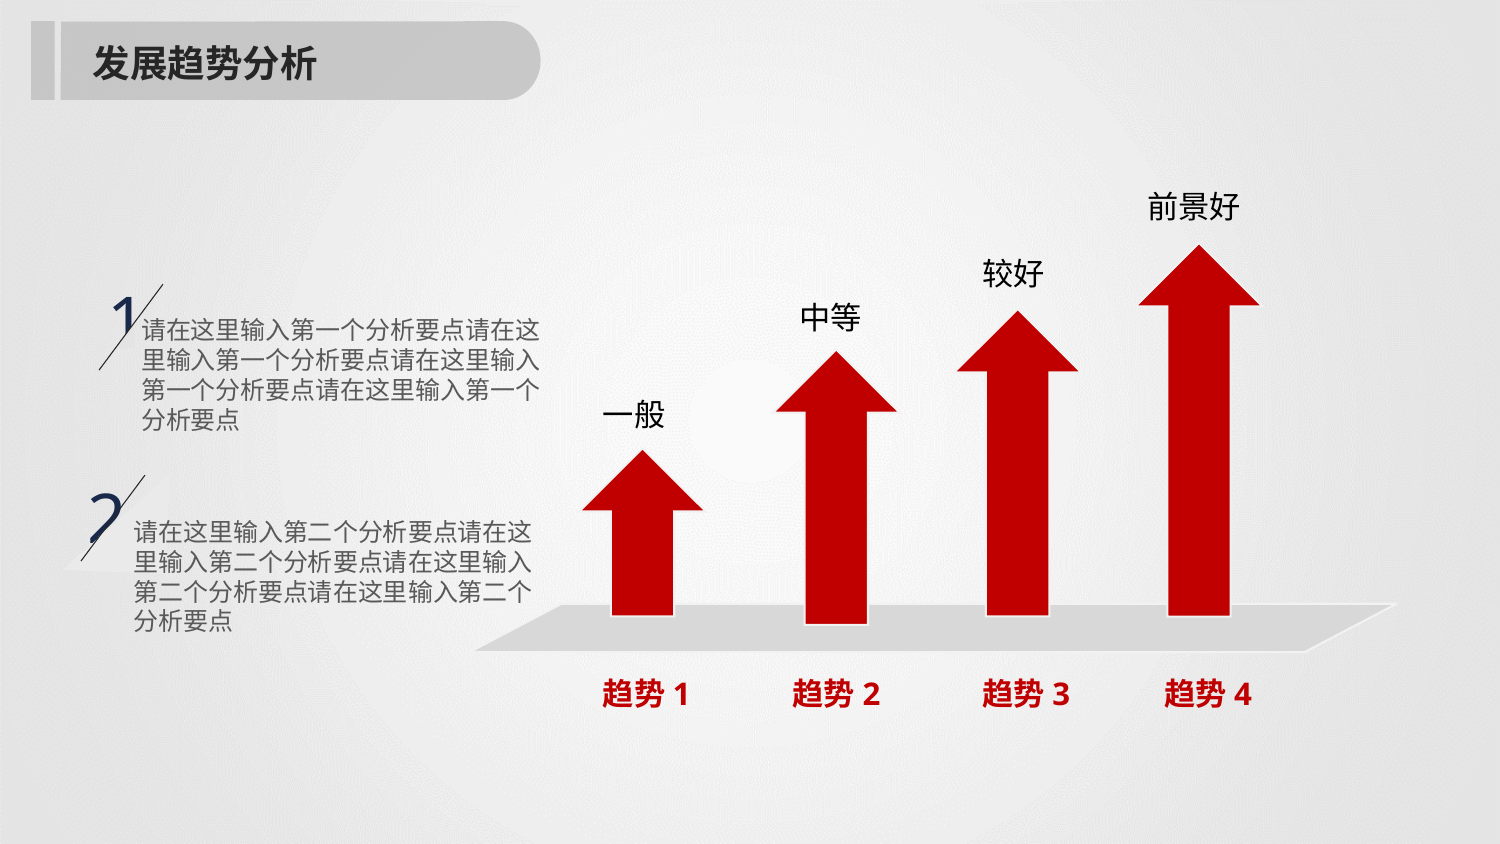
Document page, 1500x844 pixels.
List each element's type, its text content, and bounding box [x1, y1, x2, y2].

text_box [64, 467, 168, 573]
text_box 较好 [971, 248, 1065, 297]
text_box 趋势3 [971, 668, 1098, 718]
text_box [29, 19, 57, 102]
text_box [92, 270, 164, 371]
text_box [954, 308, 1082, 617]
text_box 请在这里输入第二个分析要点请在这里输入第二个分析要点请在这里输入第二个分析要点请在这里输入第二个分析要点 [122, 510, 565, 642]
text_box 中等 [788, 292, 881, 342]
text_box 趋势2 [781, 668, 909, 718]
text_box [579, 448, 706, 617]
text_box 发展趋势分析 [81, 34, 549, 91]
text_box [58, 19, 534, 103]
text_box [469, 603, 1397, 653]
text_box [1135, 242, 1263, 617]
text_box 请在这里输入第一个分析要点请在这里输入第一个分析要点请在这里输入第一个分析要点请在这里输入第一个分析要点 [129, 308, 560, 440]
text_box 趋势1 [591, 668, 719, 718]
text_box 前景好 [1135, 182, 1267, 231]
text_box 一般 [591, 390, 719, 439]
text_box [772, 349, 900, 625]
text_box 趋势4 [1153, 668, 1280, 718]
picture [0, 0, 1500, 844]
